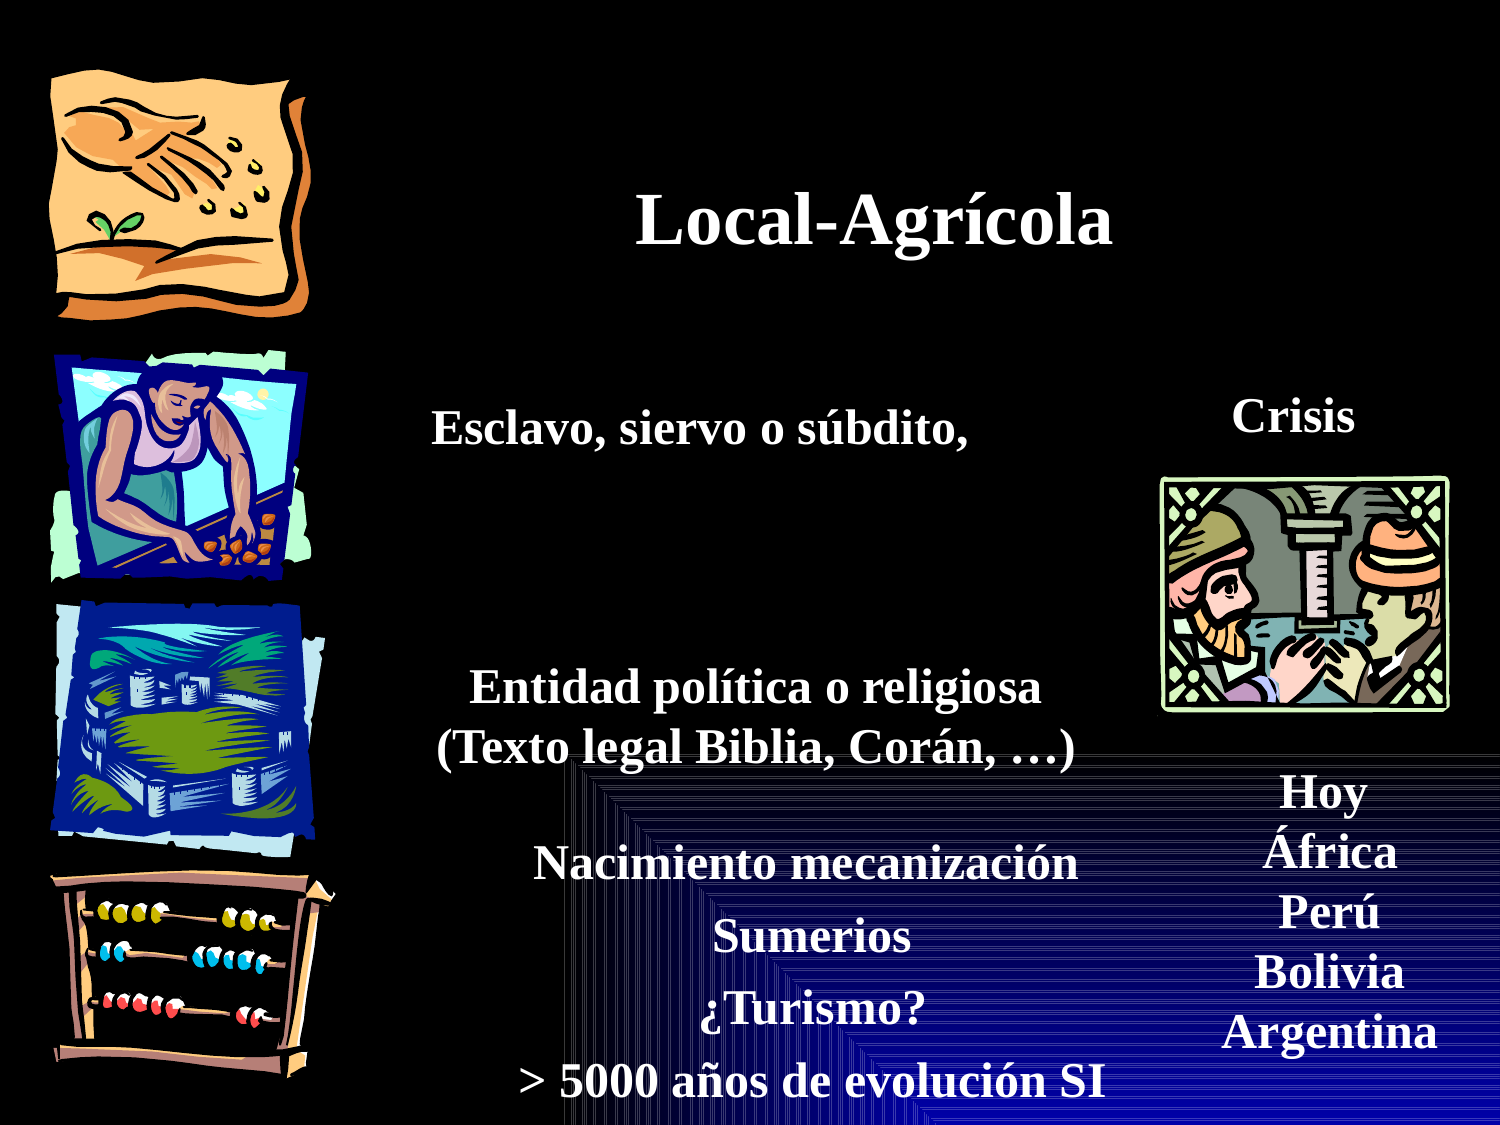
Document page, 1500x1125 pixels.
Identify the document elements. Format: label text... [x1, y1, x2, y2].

text_box Local-Agrícola [349, 162, 1400, 268]
text_box [0, 0, 1500, 1125]
text_box Esclavo, siervo o súbdito, [387, 387, 1025, 463]
text_box Hoy África Perú Bolivia Argentina [1198, 751, 1462, 1067]
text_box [49, 599, 326, 859]
text_box Crisis [1162, 374, 1425, 450]
text_box Entidad política o religiosa (Texto legal Biblia, Corán, …) [387, 645, 1125, 781]
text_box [49, 349, 313, 583]
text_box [37, 62, 326, 335]
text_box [49, 862, 338, 1083]
text_box Nacimiento mecanización Sumerios ¿Turismo? > 5000 años de evolución SI [387, 822, 1238, 1115]
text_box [1149, 462, 1460, 725]
